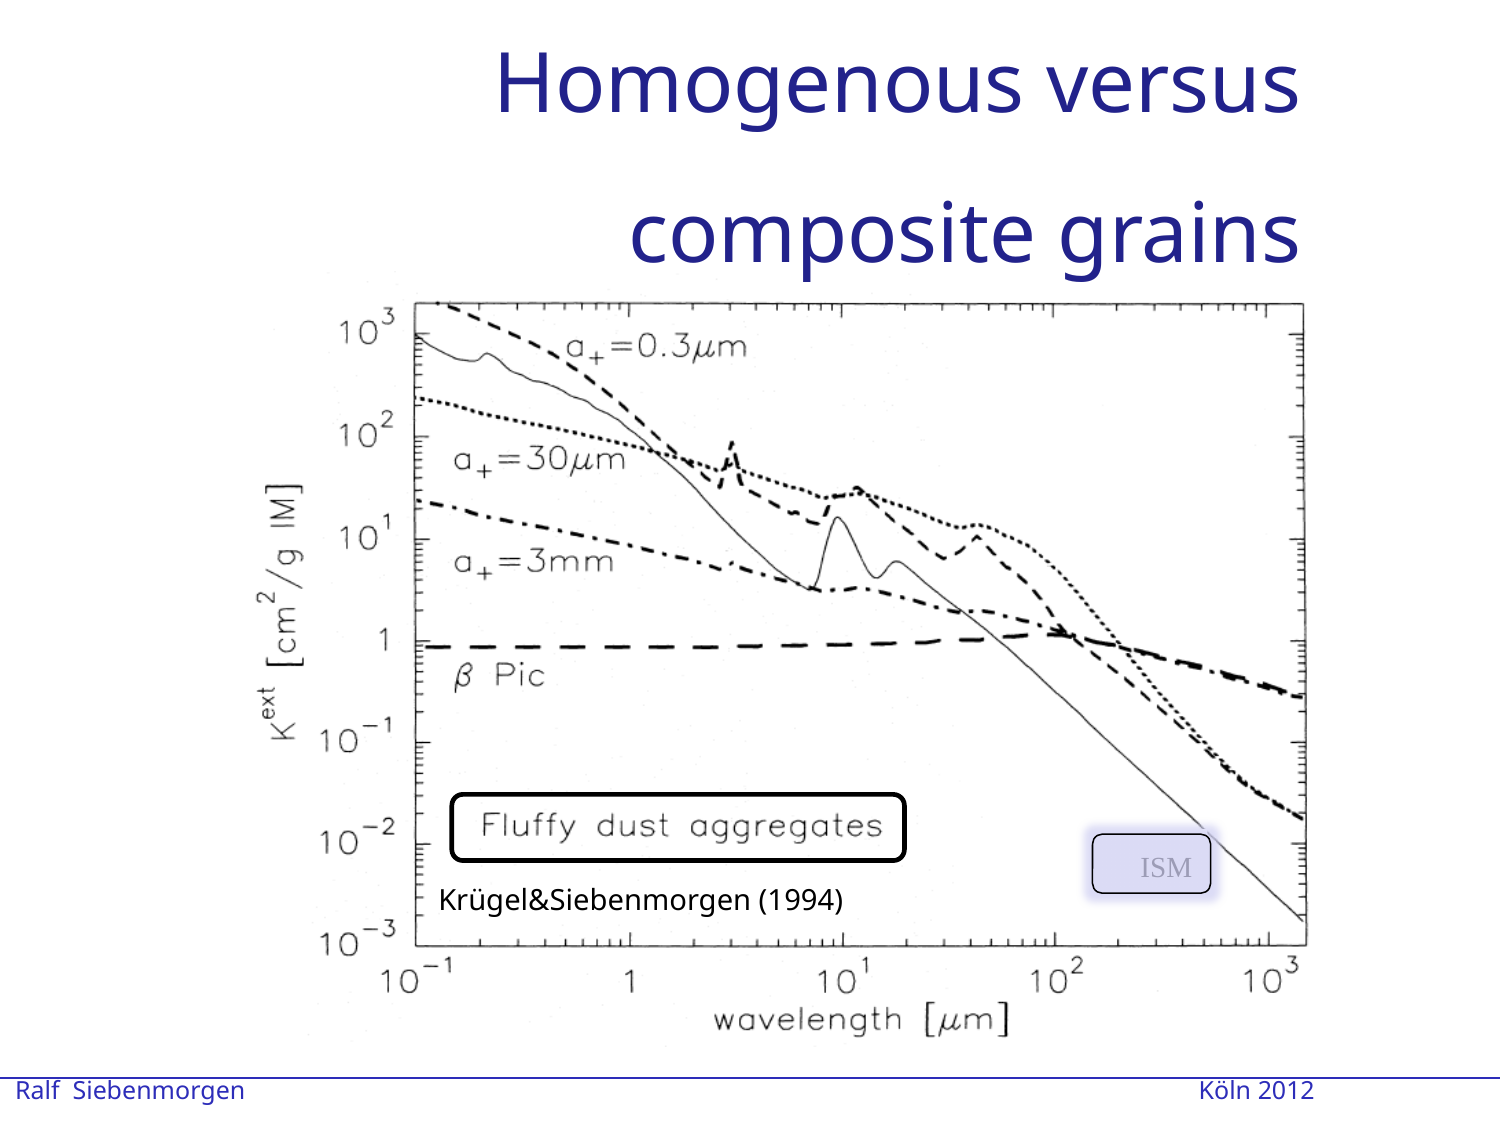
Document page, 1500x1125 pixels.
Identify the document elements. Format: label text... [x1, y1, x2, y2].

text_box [253, 271, 1329, 1048]
text_box Homogenous versus composite grains [472, 0, 1317, 270]
